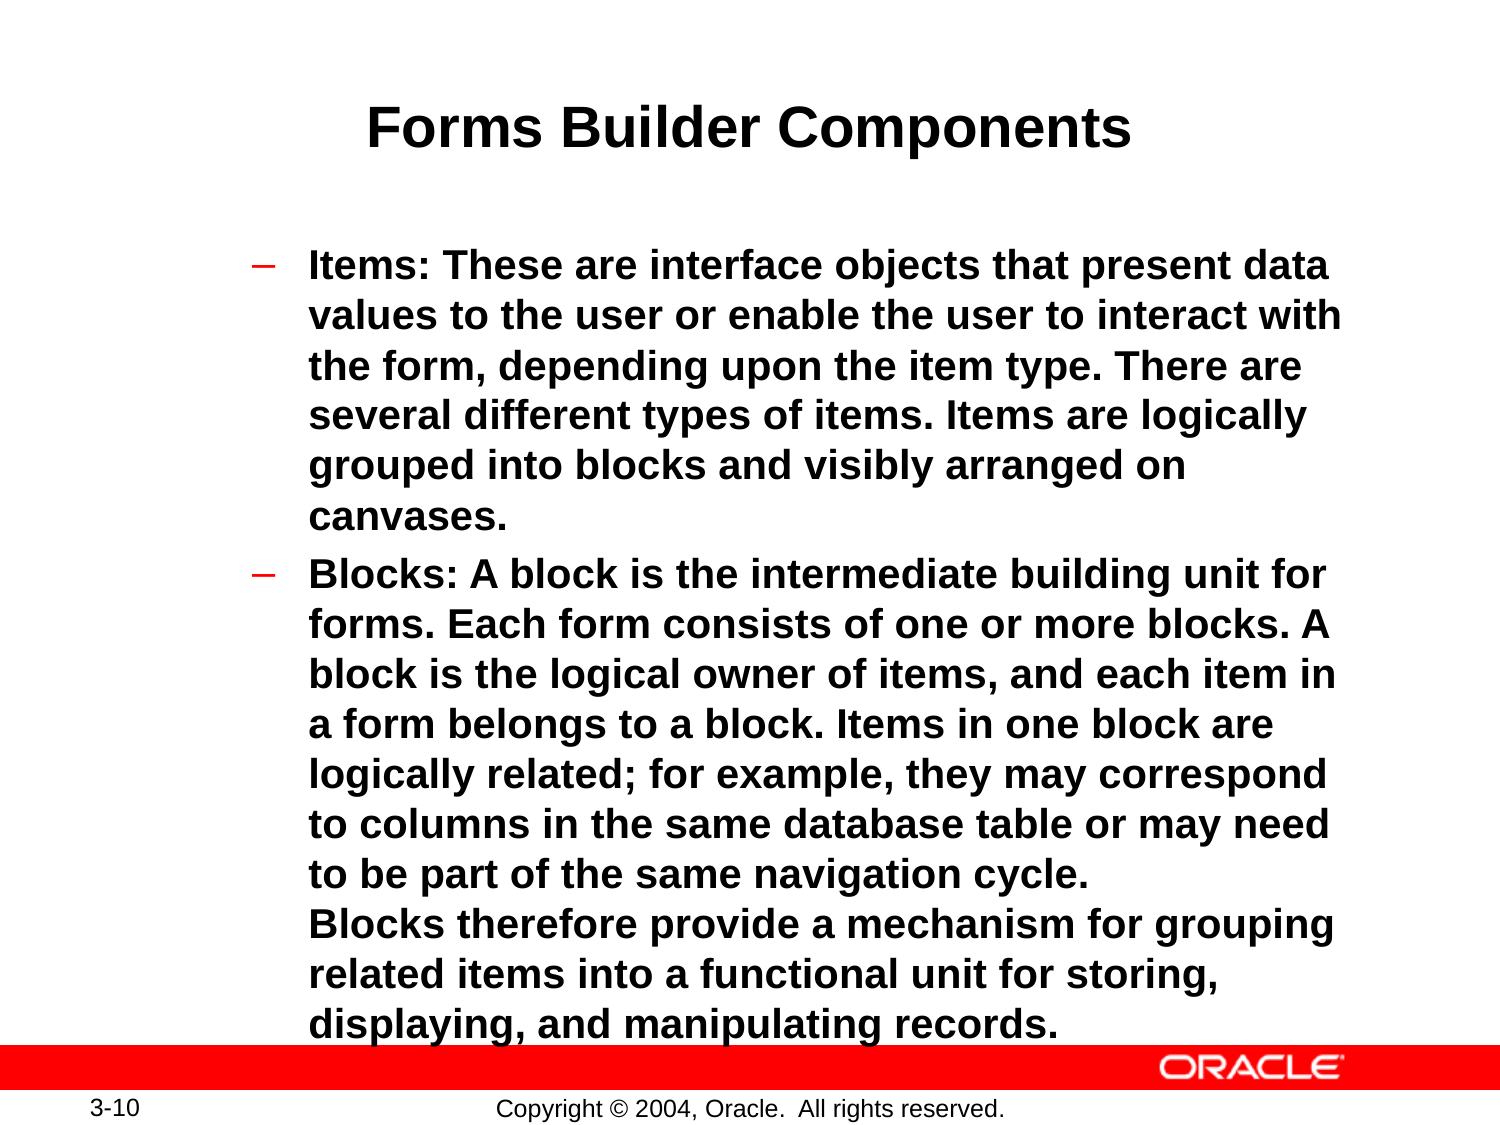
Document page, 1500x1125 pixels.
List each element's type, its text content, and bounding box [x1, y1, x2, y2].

title Forms Builder Components [149, 87, 1351, 232]
list Items: These are interface objects that present data values to the user or enable the user to interact with the form, depending upon the item type. There are several different types of items. Items are logically grouped into blocks and visibly arranged on canvases. Blocks: A block is the intermediate building unit for forms. Each form consists of one or more blocks. A block is the logical owner of items, and each item in a form belongs to a block. Items in one block are logically related; for example, they may correspond to columns in the same database table or may need to be part of the same navigation cycle. Blocks therefore provide a mechanism for grouping related items into a functional unit for storing, displaying, and manipulating records. [137, 235, 1347, 1125]
